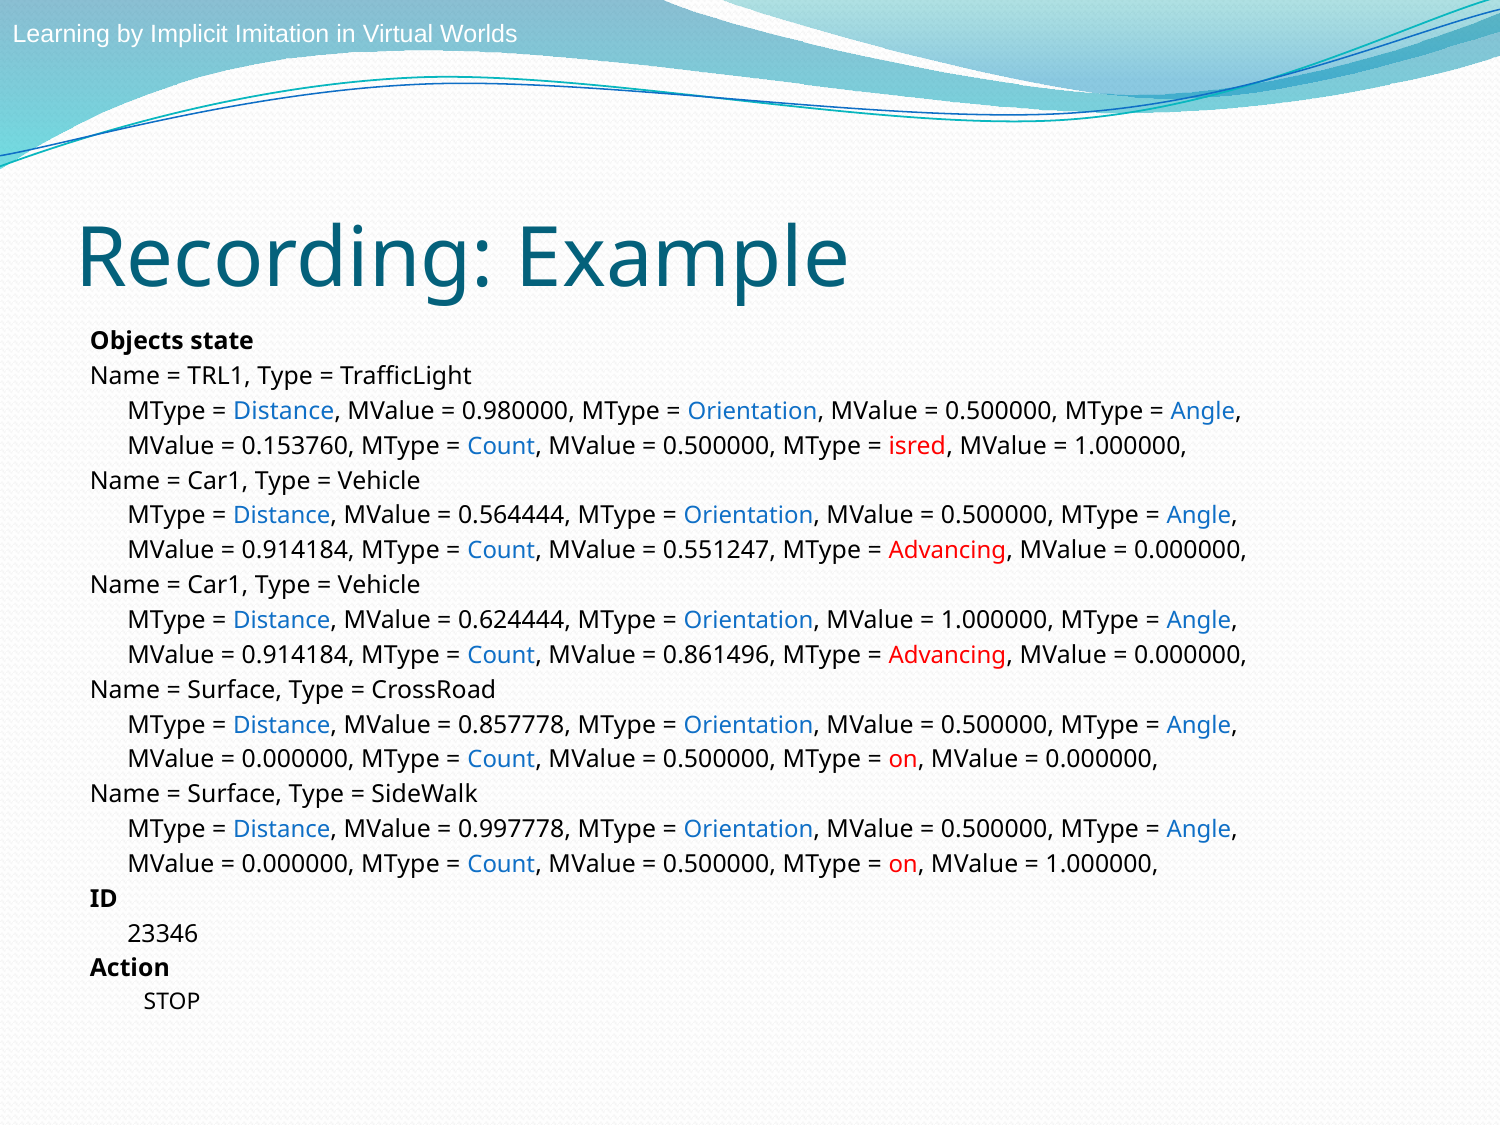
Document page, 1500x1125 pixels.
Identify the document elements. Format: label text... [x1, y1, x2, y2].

title Recording: Example [75, 115, 1425, 303]
footer Learning by Implicit Imitation in Virtual Worlds [12, 0, 563, 48]
list Objects state Name = TRL1, Type = TrafficLight MType = Distance, MValue = 0.980000, MType = Orientation, MValue = 0.500000, MType = Angle, MValue = 0.153760, MType = Count, MValue = 0.500000, MType = isred, MValue = 1.000000, Name = Car1, Type = Vehicle MType = Distance, MValue = 0.564444, MType = Orientation, MValue = 0.500000, MType = Angle, MValue = 0.914184, MType = Count, MValue = 0.551247, MType = Advancing, MValue = 0.000000, Name = Car1, Type = Vehicle MType = Distance, MValue = 0.624444, MType = Orientation, MValue = 1.000000, MType = Angle, MValue = 0.914184, MType = Count, MValue = 0.861496, MType = Advancing, MValue = 0.000000, Name = Surface, Type = CrossRoad MType = Distance, MValue = 0.857778, MType = Orientation, MValue = 0.500000, MType = Angle, MValue = 0.000000, MType = Count, MValue = 0.500000, MType = on, MValue = 0.000000, Name = Surface, Type = SideWalk MType = Distance, MValue = 0.997778, MType = Orientation, MValue = 0.500000, MType = Angle, MValue = 0.000000, MType = Count, MValue = 0.500000, MType = on, MValue = 1.000000, ID 23346 Action STOP [75, 317, 1425, 1038]
